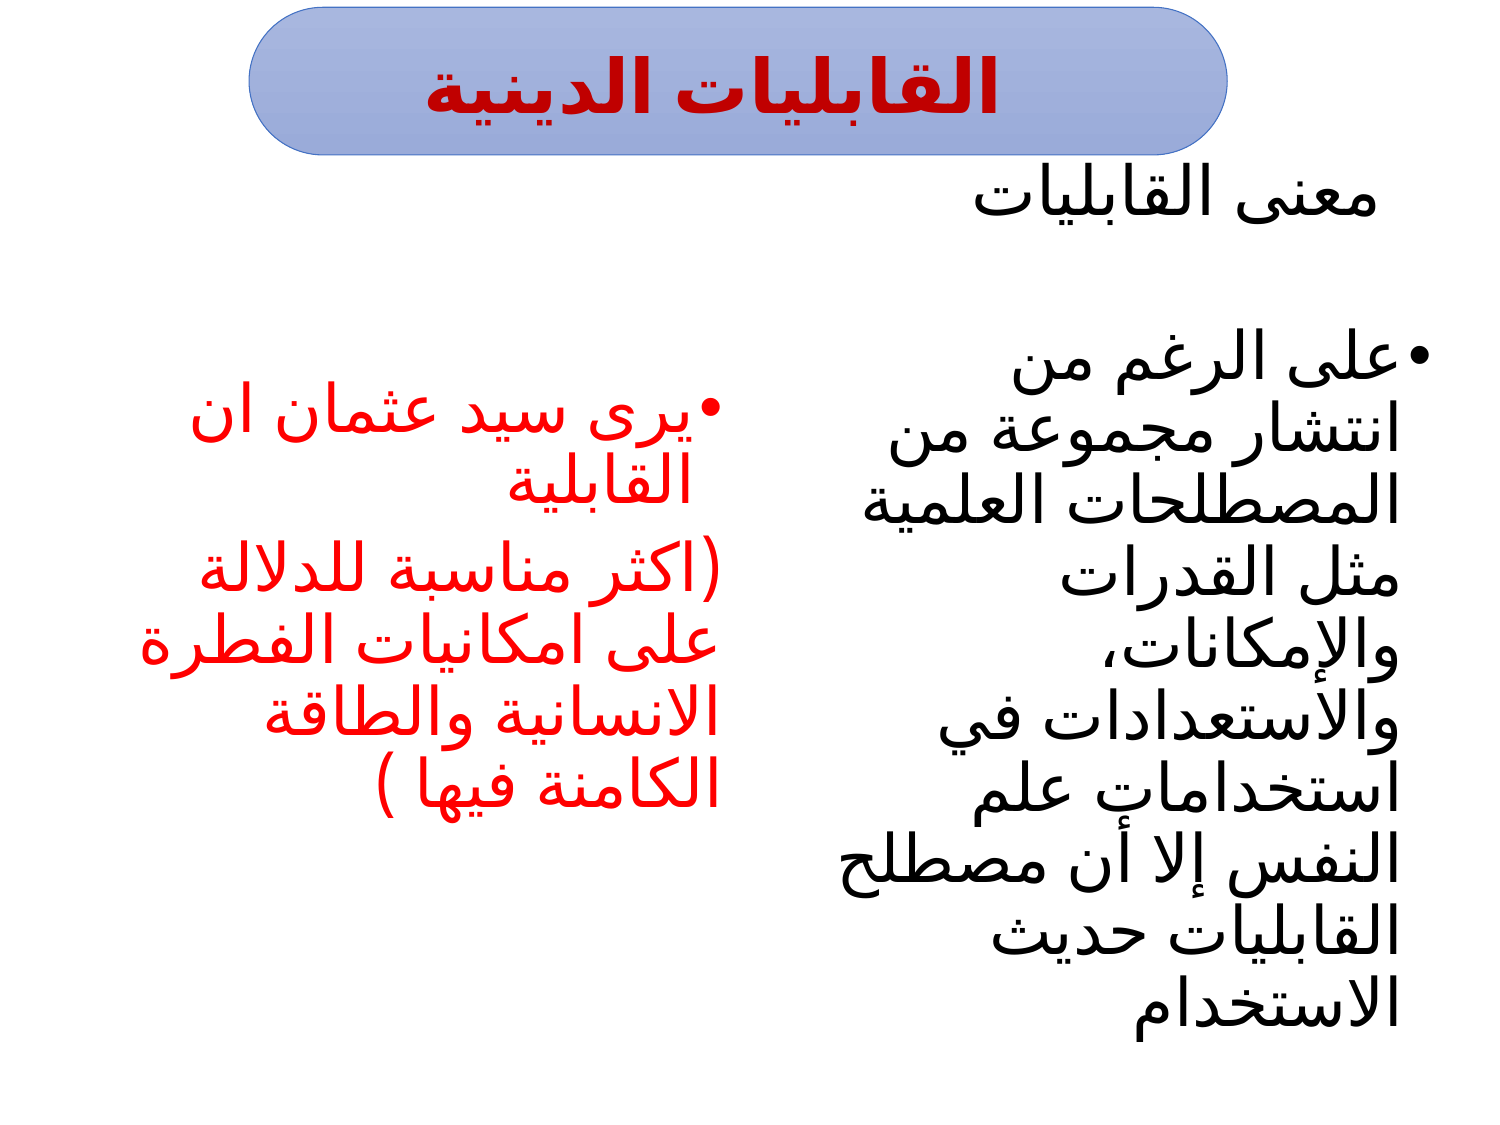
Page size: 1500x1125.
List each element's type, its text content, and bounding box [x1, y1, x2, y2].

list على الرغم من انتشار مجموعة من المصطلحات العلمية مثل القدرات والإمكانات، والاستعدادات في استخدامات علم النفس إلا أن مصطلح القابليات حديث الاستخدام [809, 314, 1447, 1029]
title معنى القابليات [103, 84, 1397, 302]
text_box [248, 6, 1228, 84]
list يرى سيد عثمان ان القابلية (اكثر مناسبة للدلالة على امكانيات الفطرة الانسانية والطاقة الكامنة فيها ) [100, 366, 738, 846]
text_box القابليات الدينية [312, 31, 1114, 84]
